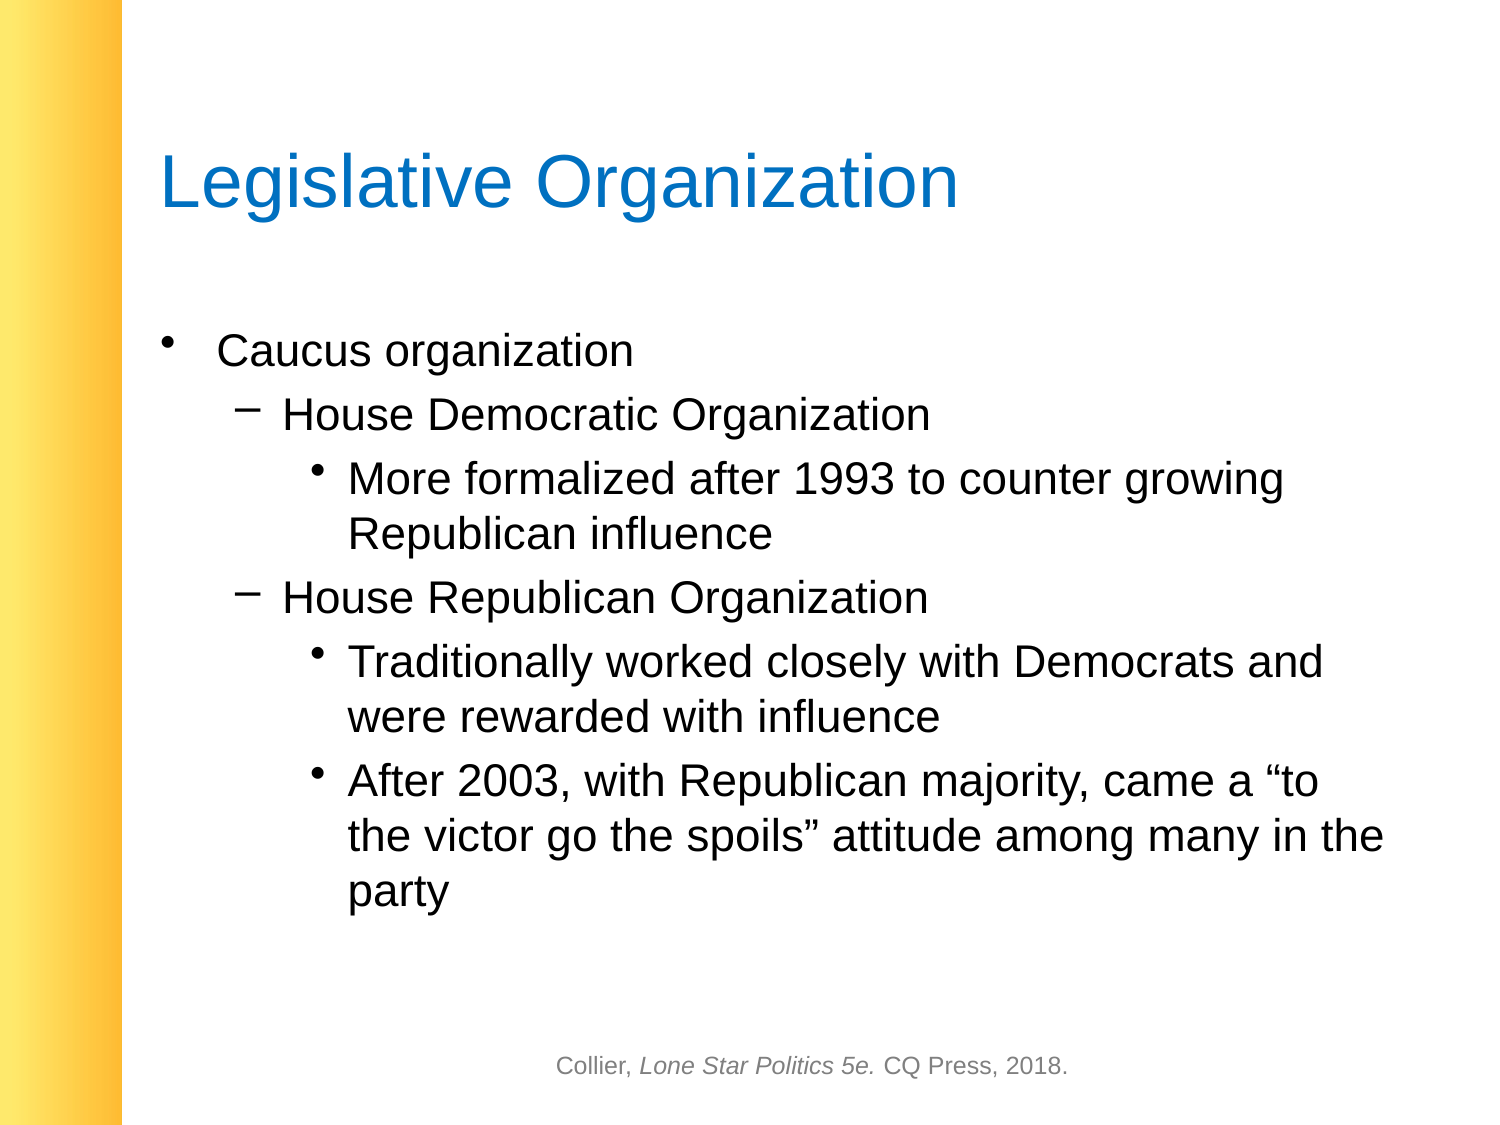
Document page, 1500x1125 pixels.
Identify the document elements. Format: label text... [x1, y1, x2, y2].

title Legislative Organization [145, 125, 1458, 313]
text_box Collier, Lone Star Politics 5e. CQ Press, 2018. [525, 1042, 1100, 1087]
picture [0, 0, 1500, 1125]
list Caucus organization House Democratic Organization More formalized after 1993 to counter growing Republican influence House Republican Organization Traditionally worked closely with Democrats and were rewarded with influence After 2003, with Republican majority, came a “to the victor go the spoils” attitude among many in the party [145, 312, 1408, 1065]
